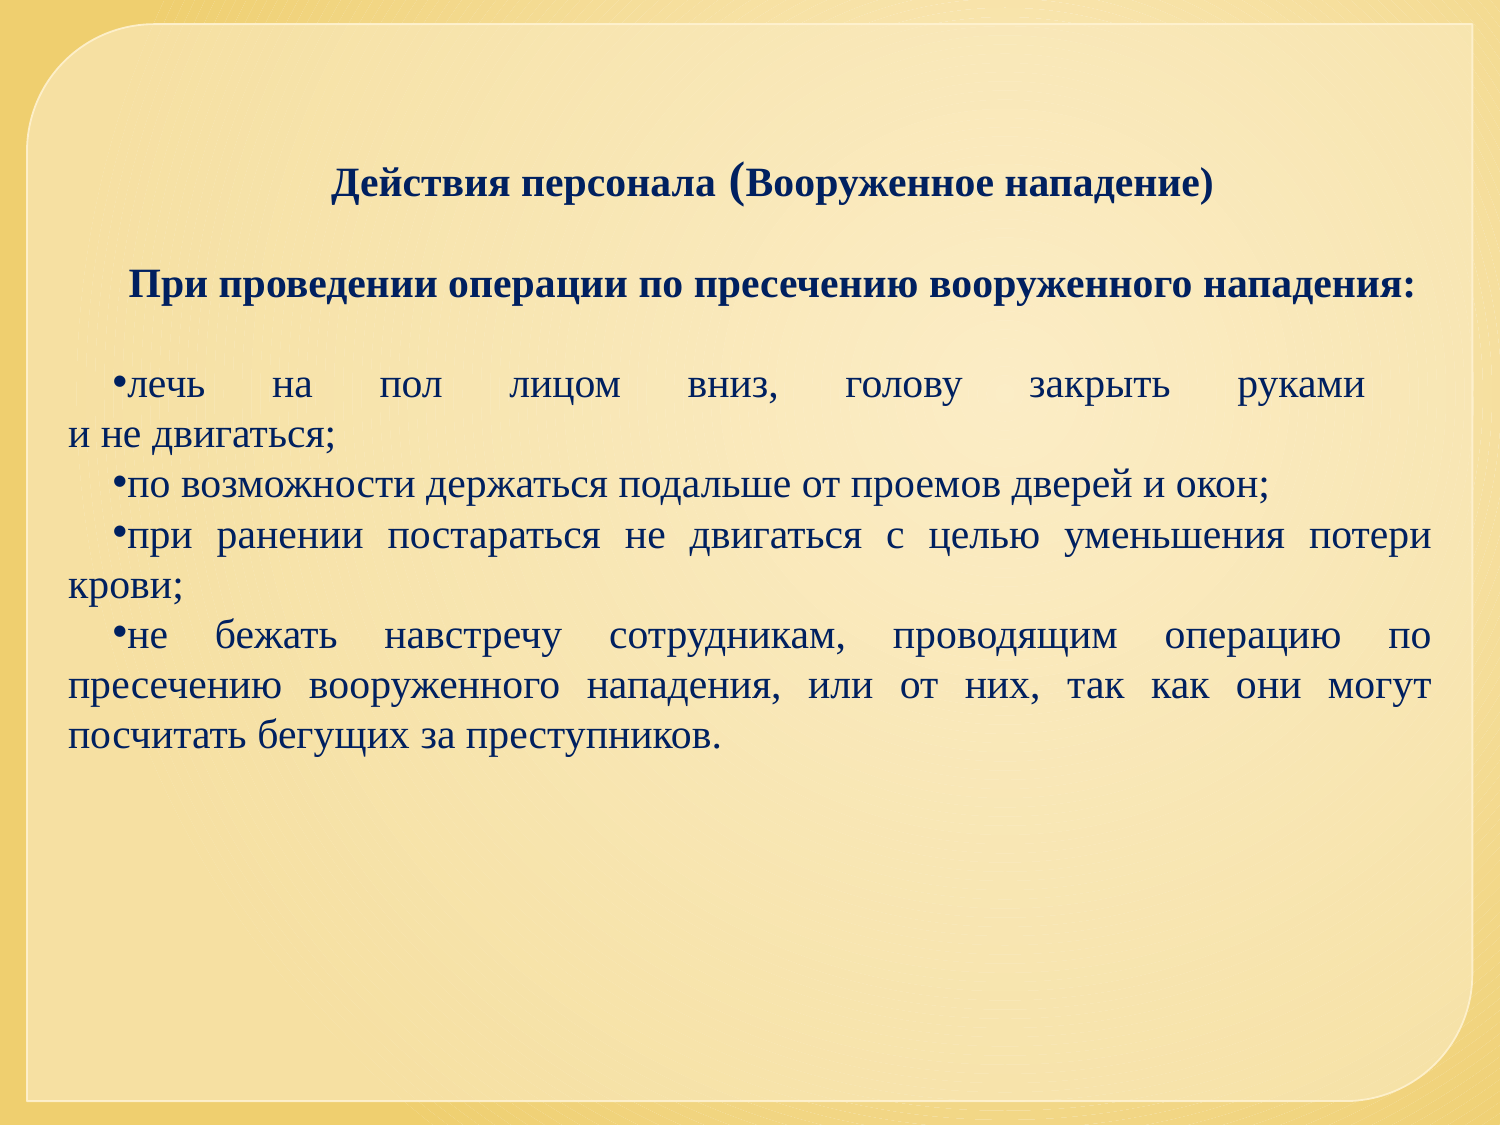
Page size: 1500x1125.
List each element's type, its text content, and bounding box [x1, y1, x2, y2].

text_box Действия персонала (Вооруженное нападение) При проведении операции по пресечению вооруженного нападения: лечь на пол лицом вниз, голову закрыть руками и не двигаться; по возможности держаться подальше от проемов дверей и окон; при ранении постараться не двигаться с целью уменьшения потери крови; не бежать навстречу сотрудникам, проводящим операцию по пресечению вооруженного нападения, или от них, так как они могут посчитать бегущих за преступников. [53, 138, 1447, 764]
